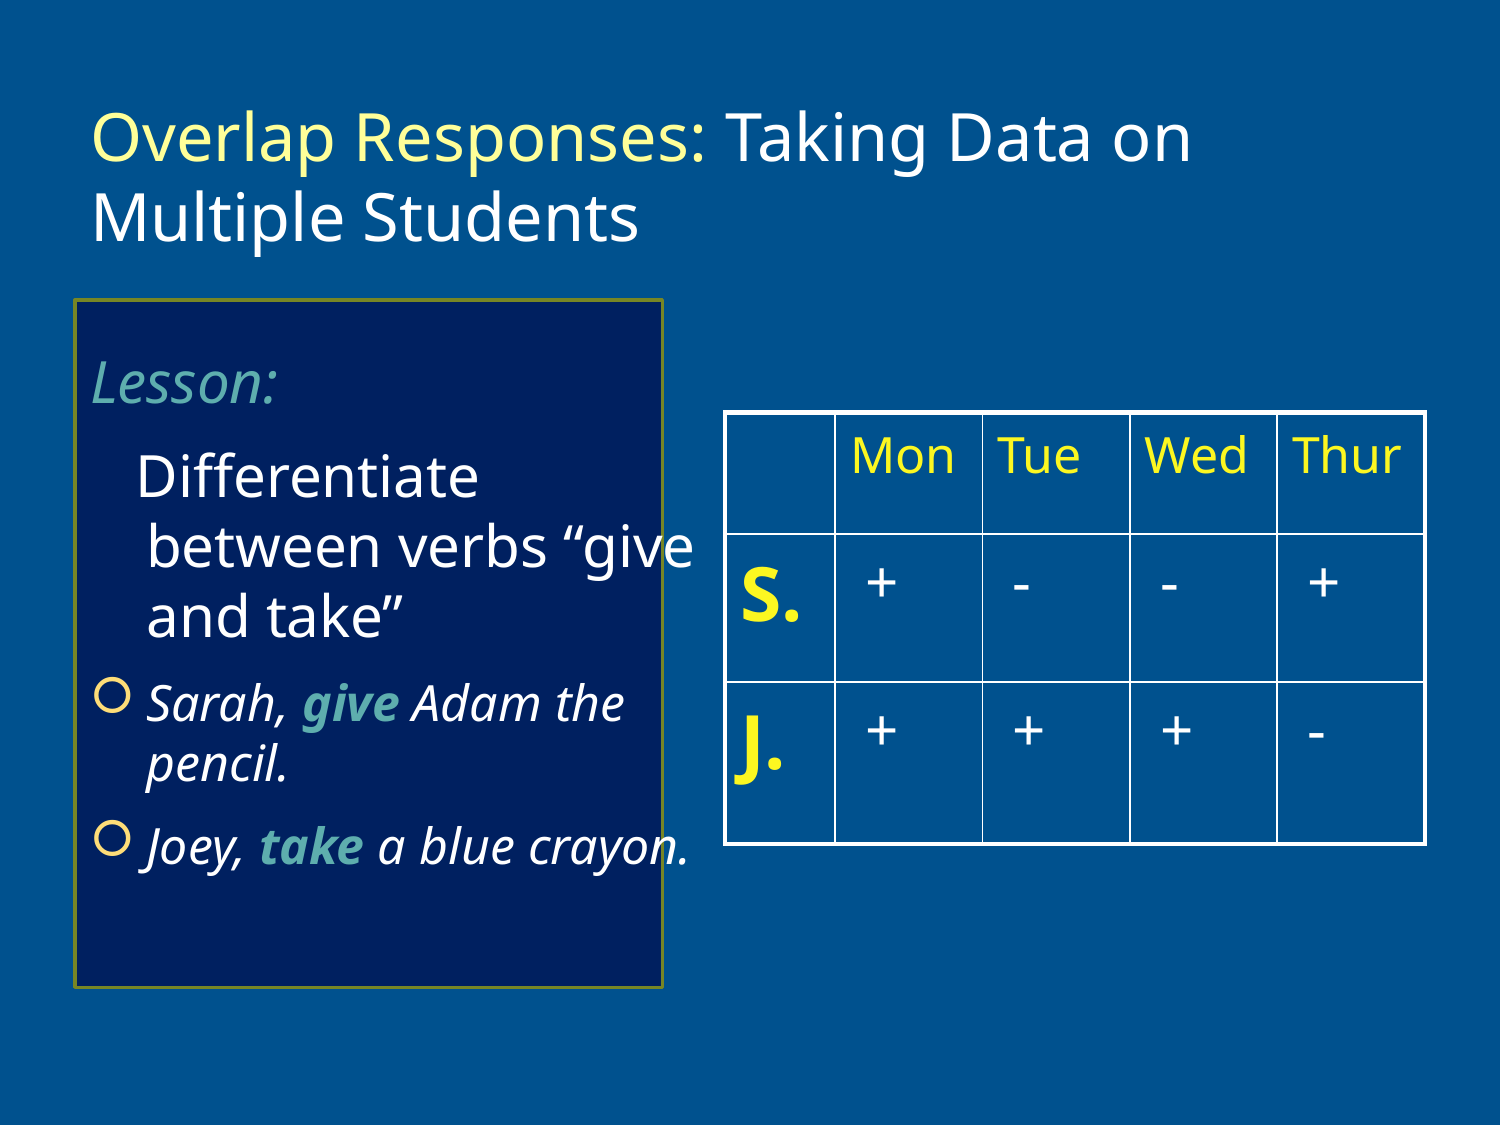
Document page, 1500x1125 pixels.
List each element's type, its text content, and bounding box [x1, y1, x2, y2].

table_cell + [1131, 683, 1276, 842]
text_box [73, 298, 664, 989]
table_cell J. [727, 683, 834, 842]
table_header [727, 415, 834, 533]
table_cell S. [727, 535, 834, 681]
table_header Thur [1278, 415, 1423, 533]
table_cell - [1278, 683, 1423, 842]
table_header Wed [1131, 415, 1276, 533]
table_cell - [983, 535, 1129, 681]
list Lesson: Differentiate between verbs “give and take” Sarah, give Adam the pencil. Joey, take a blue crayon. [75, 337, 713, 1013]
table_cell - [1131, 535, 1276, 681]
title Overlap Responses: Taking Data on Multiple Students [75, 62, 1425, 288]
table_cell + [836, 683, 982, 842]
table_cell + [1278, 535, 1423, 681]
table_header Tue [983, 415, 1129, 533]
table_header Mon [836, 415, 982, 533]
table_cell + [836, 535, 982, 681]
table_cell + [983, 683, 1129, 842]
